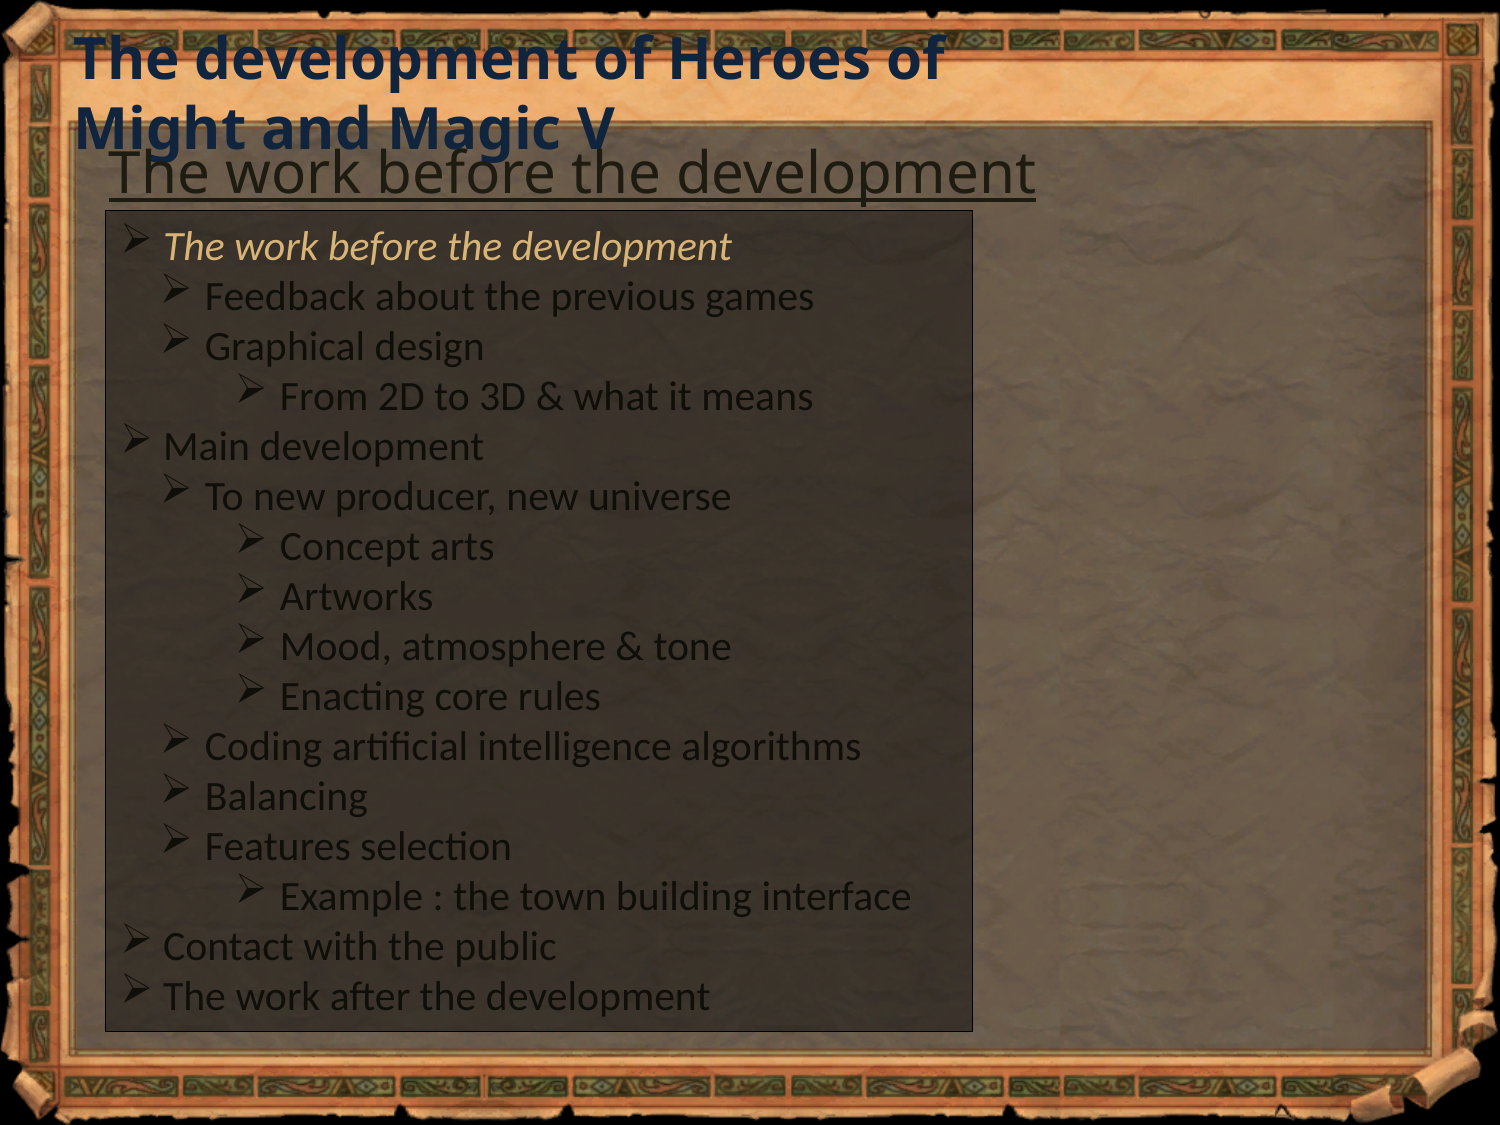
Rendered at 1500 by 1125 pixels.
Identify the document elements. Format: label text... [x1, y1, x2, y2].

picture [0, 0, 1500, 1125]
text_box The work before the development [93, 140, 1161, 200]
text_box The development of Heroes of Might and Magic V [58, 61, 1125, 121]
text_box The work before the development Feedback about the previous games Graphical design From 2D to 3D & what it means Main development To new producer, new universe Concept arts Artworks Mood, atmosphere & tone Enacting core rules Coding artificial intelligence algorithms Balancing Features selection Example : the town building interface Contact with the public The work after the development [105, 210, 973, 1032]
